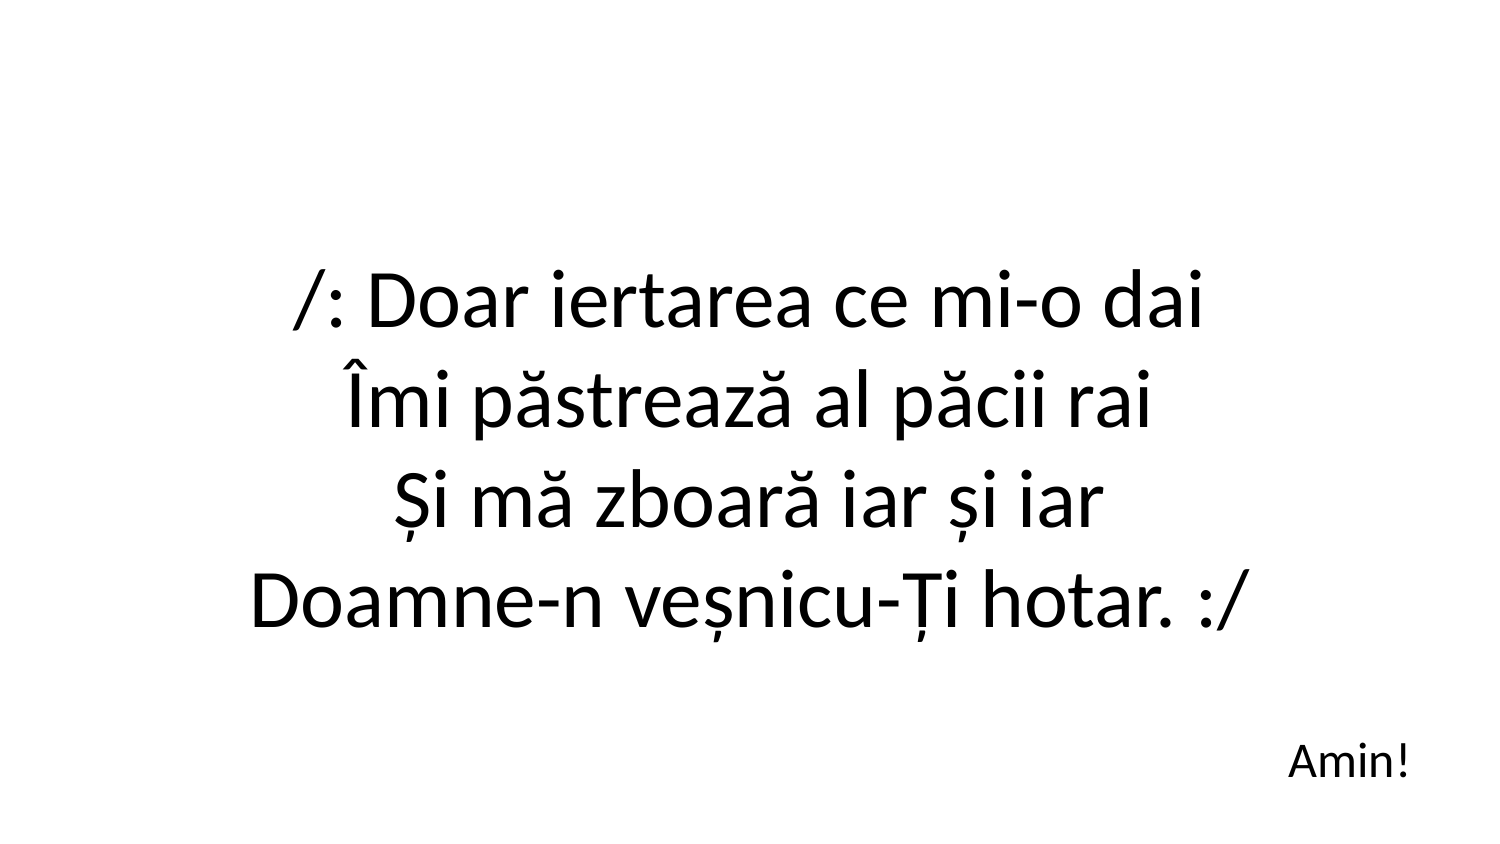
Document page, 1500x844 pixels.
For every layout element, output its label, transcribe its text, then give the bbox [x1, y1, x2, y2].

text_box Amin! [1273, 674, 1427, 795]
text_box /: Doar iertarea ce mi-o dai Îmi păstrează al păcii rai Și mă zboară iar și iar Doamne-n veșnicu-Ți hotar. :/ [234, 192, 1266, 652]
